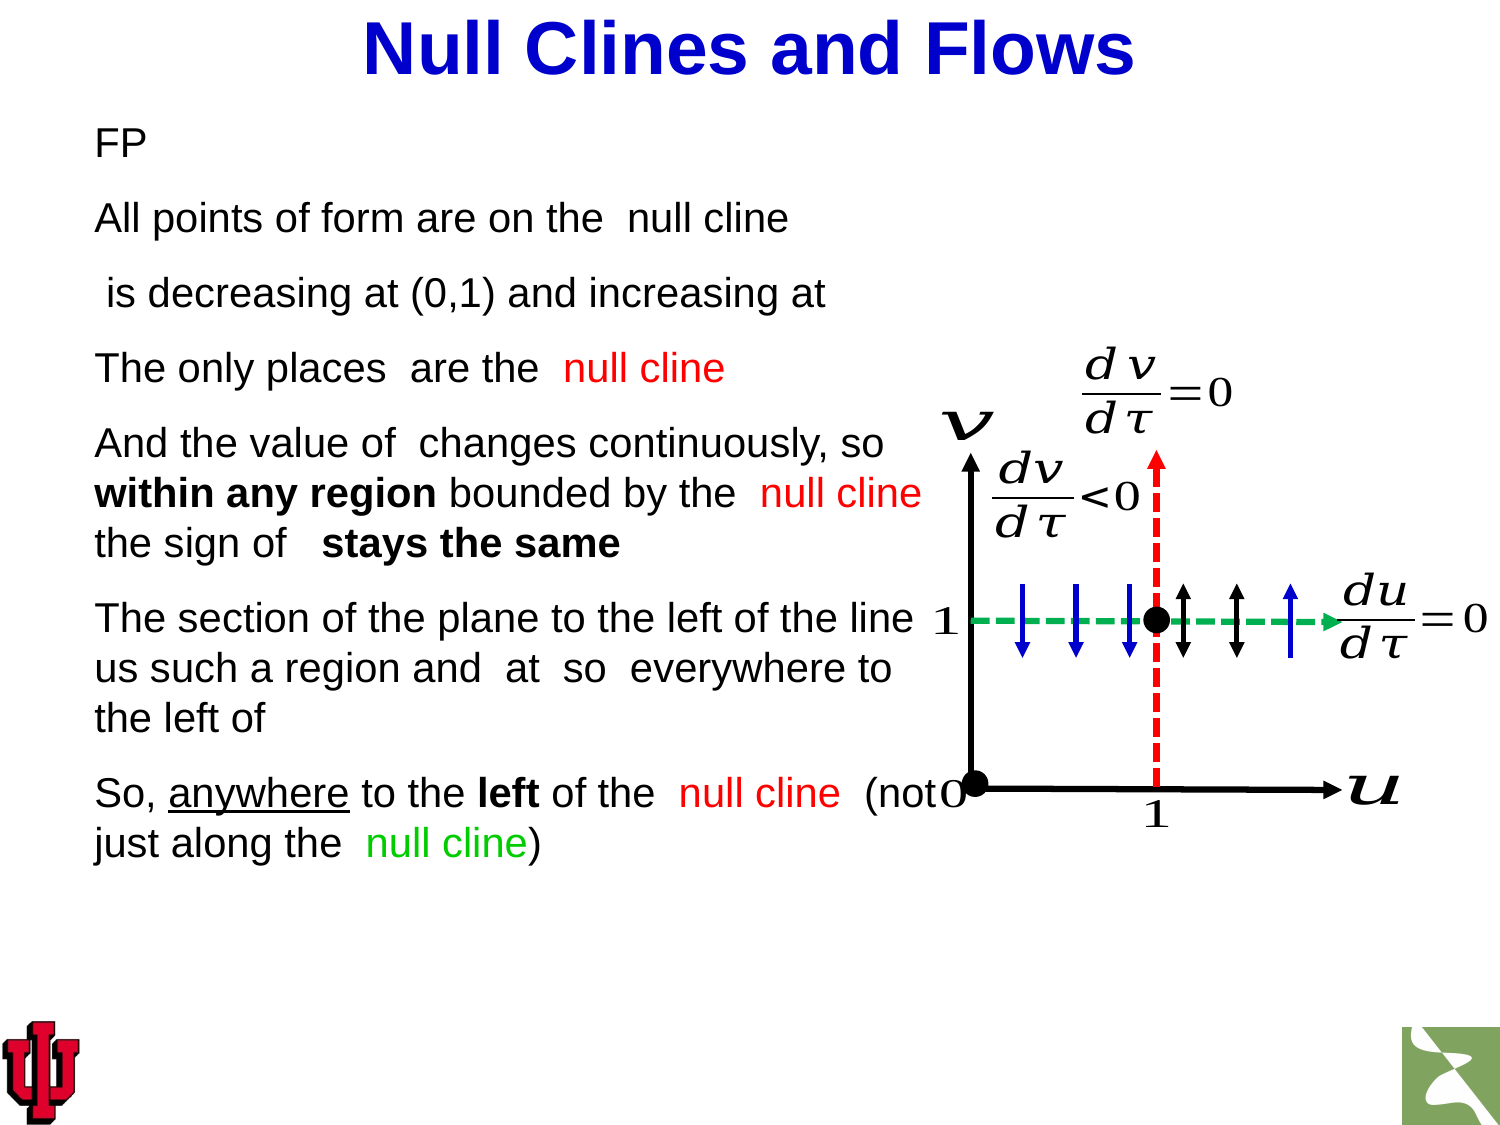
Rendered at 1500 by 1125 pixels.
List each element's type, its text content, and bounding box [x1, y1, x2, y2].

picture [1402, 1027, 1500, 1125]
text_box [929, 341, 1490, 838]
title Null Clines and Flows [0, 0, 1500, 90]
picture [0, 1020, 80, 1125]
